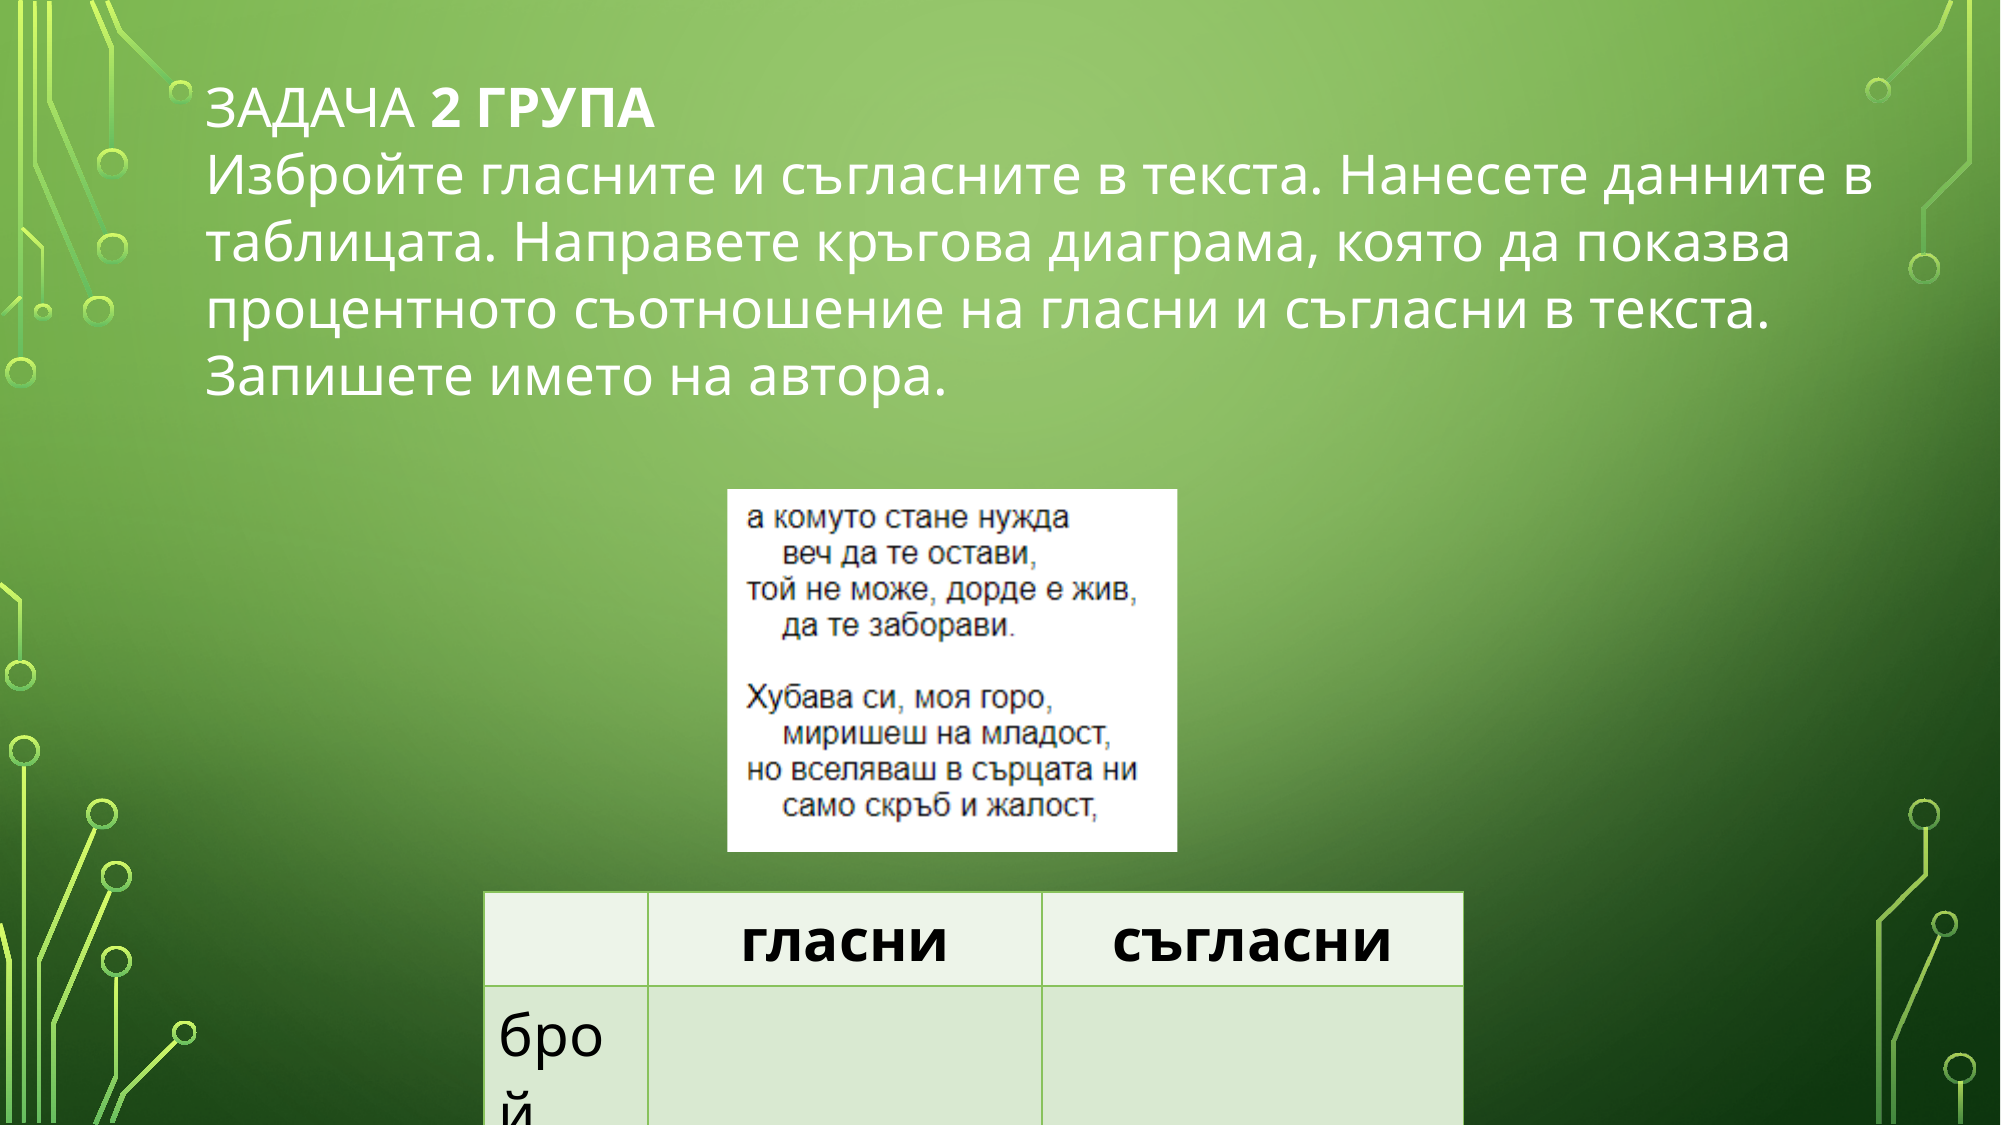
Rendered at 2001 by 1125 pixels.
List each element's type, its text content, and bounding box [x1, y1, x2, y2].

table_header гласни [649, 893, 1041, 985]
table_header [485, 893, 647, 985]
table_cell [1043, 987, 1463, 1125]
table_cell [649, 987, 1041, 1125]
table_cell брой [485, 987, 647, 1125]
title Задача 2 група Избройте гласните и съгласните в текста. Нанесете данните в таблицата. Направете кръгова диаграма, която да показва процентното съотношение на гласни и съгласни в текста. Запишете името на автора. [190, 33, 1897, 450]
table_header съгласни [1043, 893, 1463, 985]
picture [726, 489, 1178, 852]
